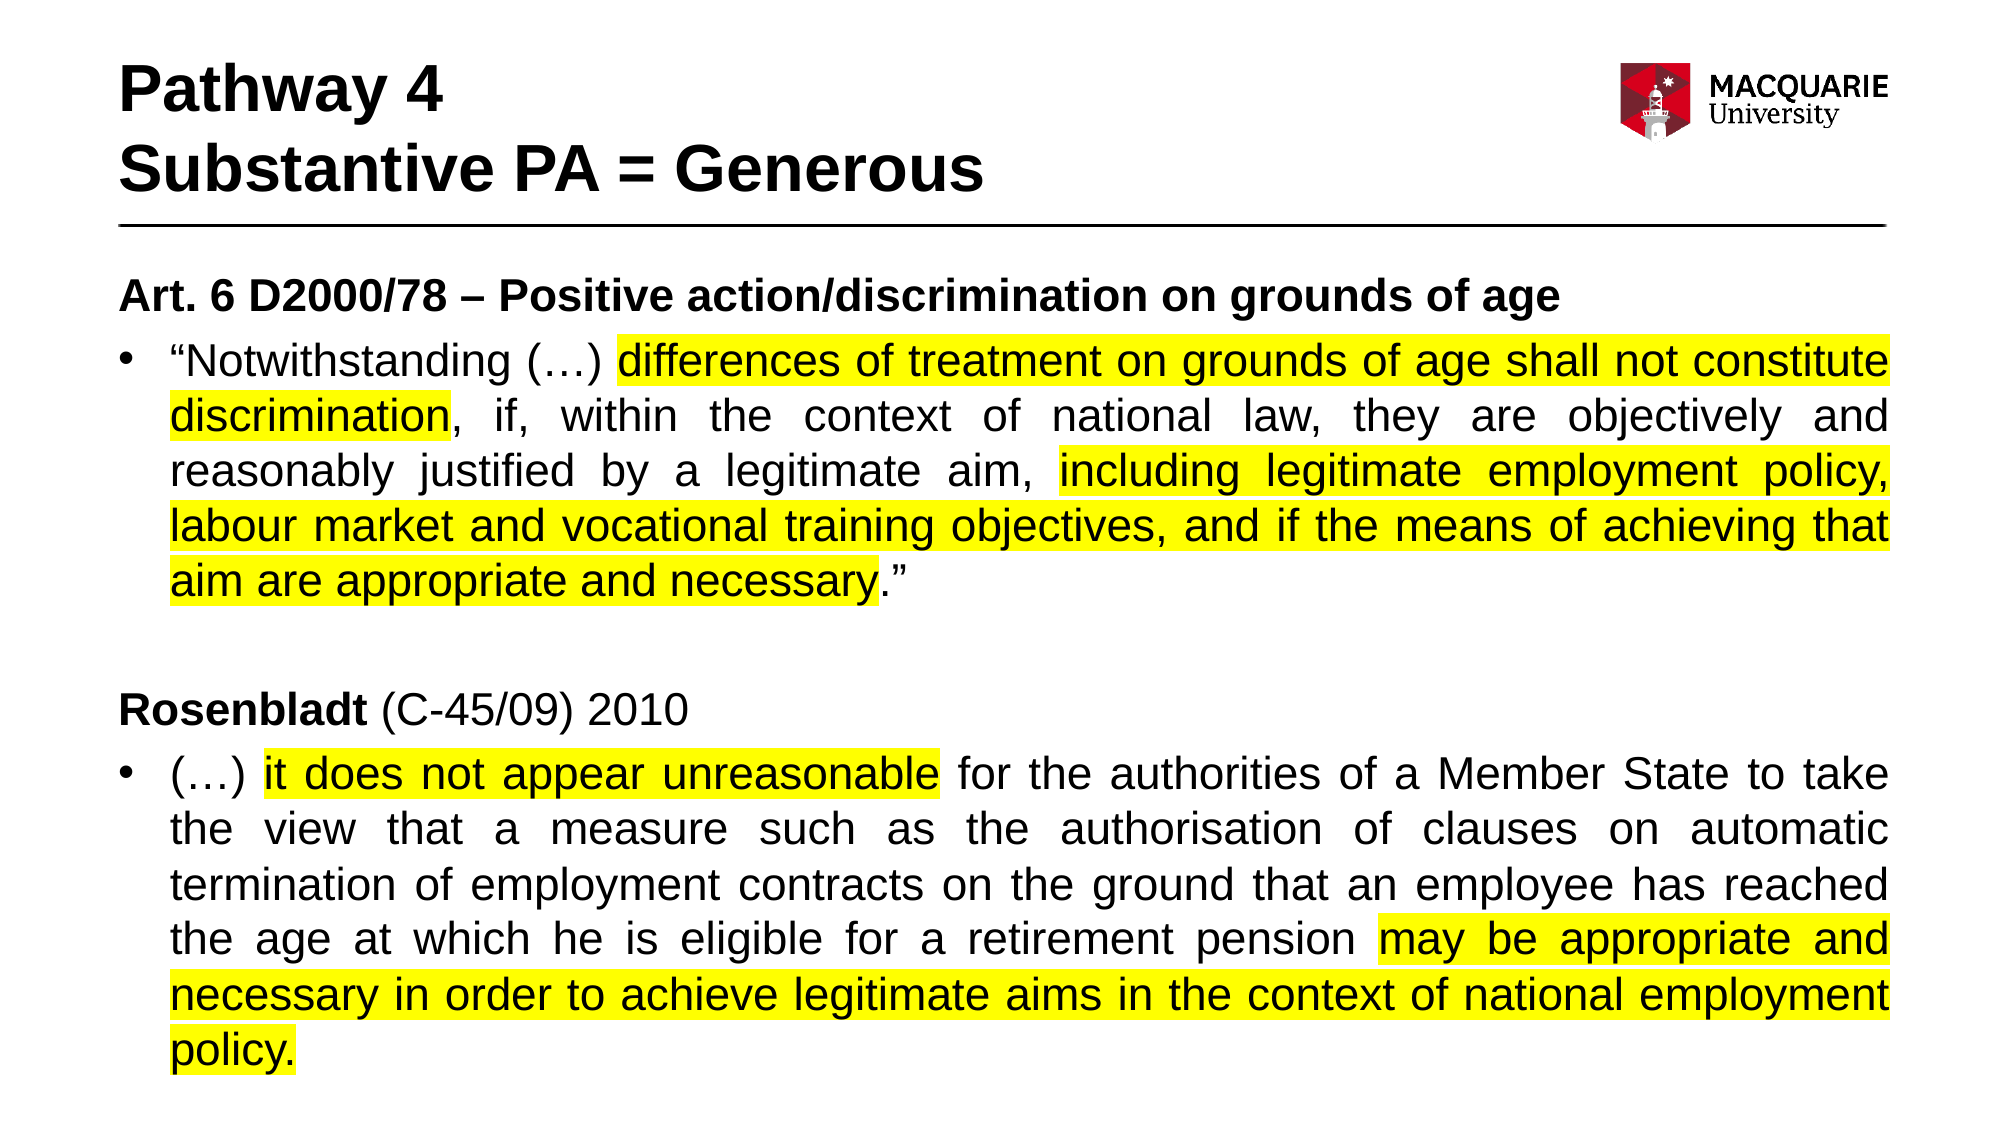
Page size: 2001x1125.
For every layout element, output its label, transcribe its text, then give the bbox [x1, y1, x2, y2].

title Pathway 4 Substantive PA = Generous [118, 45, 1506, 211]
list Art. 6 D2000/78 – Positive action/discrimination on grounds of age “Notwithstanding (…) differences of treatment on grounds of age shall not constitute discrimination, if, within the context of national law, they are objectively and reasonably justified by a legitimate aim, including legitimate employment policy, labour market and vocational training objectives, and if the means of achieving that aim are appropriate and necessary.” Rosenbladt (C-45/09) 2010 (…) it does not appear unreasonable for the authorities of a Member State to take the view that a measure such as the authorisation of clauses on automatic termination of employment contracts on the ground that an employee has reached the age at which he is eligible for a retirement pension may be appropriate and necessary in order to achieve legitimate aims in the context of national employment policy. [118, 265, 1890, 1080]
picture [1586, 35, 1922, 161]
